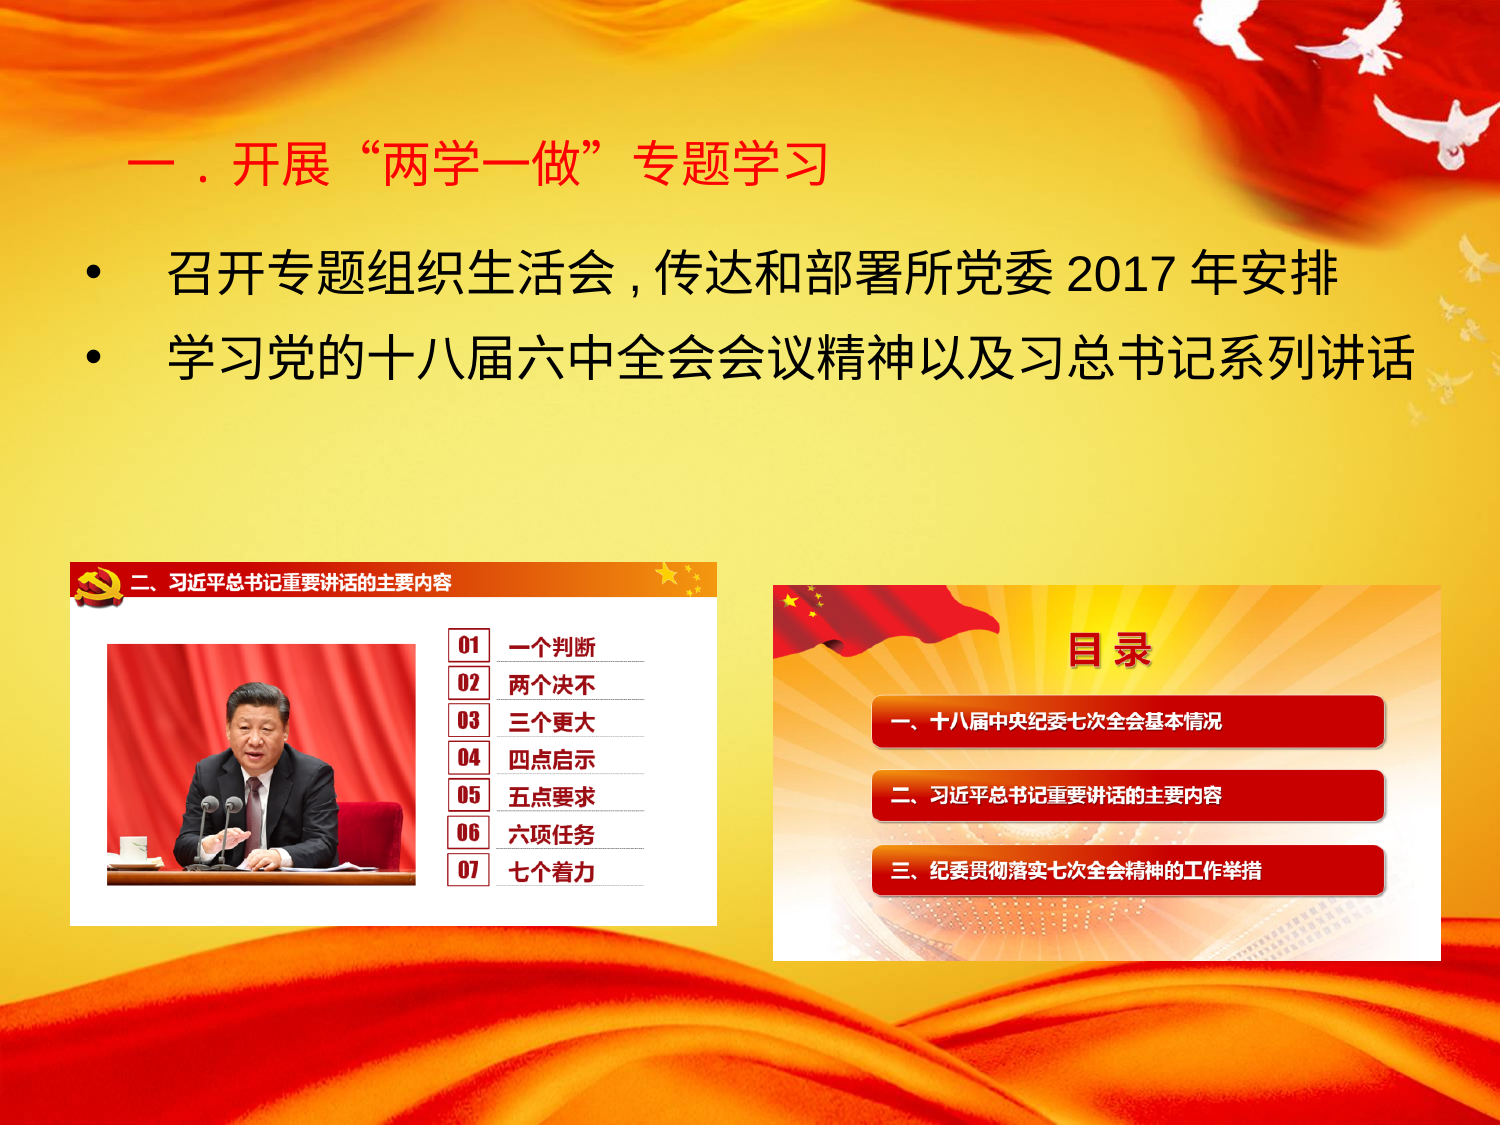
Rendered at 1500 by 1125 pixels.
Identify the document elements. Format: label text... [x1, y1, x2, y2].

text_box 一.开展“两学一做”专题学习 [112, 125, 1258, 201]
picture [0, 0, 1500, 1125]
text_box 召开专题组织生活会,传达和部署所党委2017年安排 学习党的十八届六中全会会议精神以及习总书记系列讲话 [70, 234, 1442, 395]
